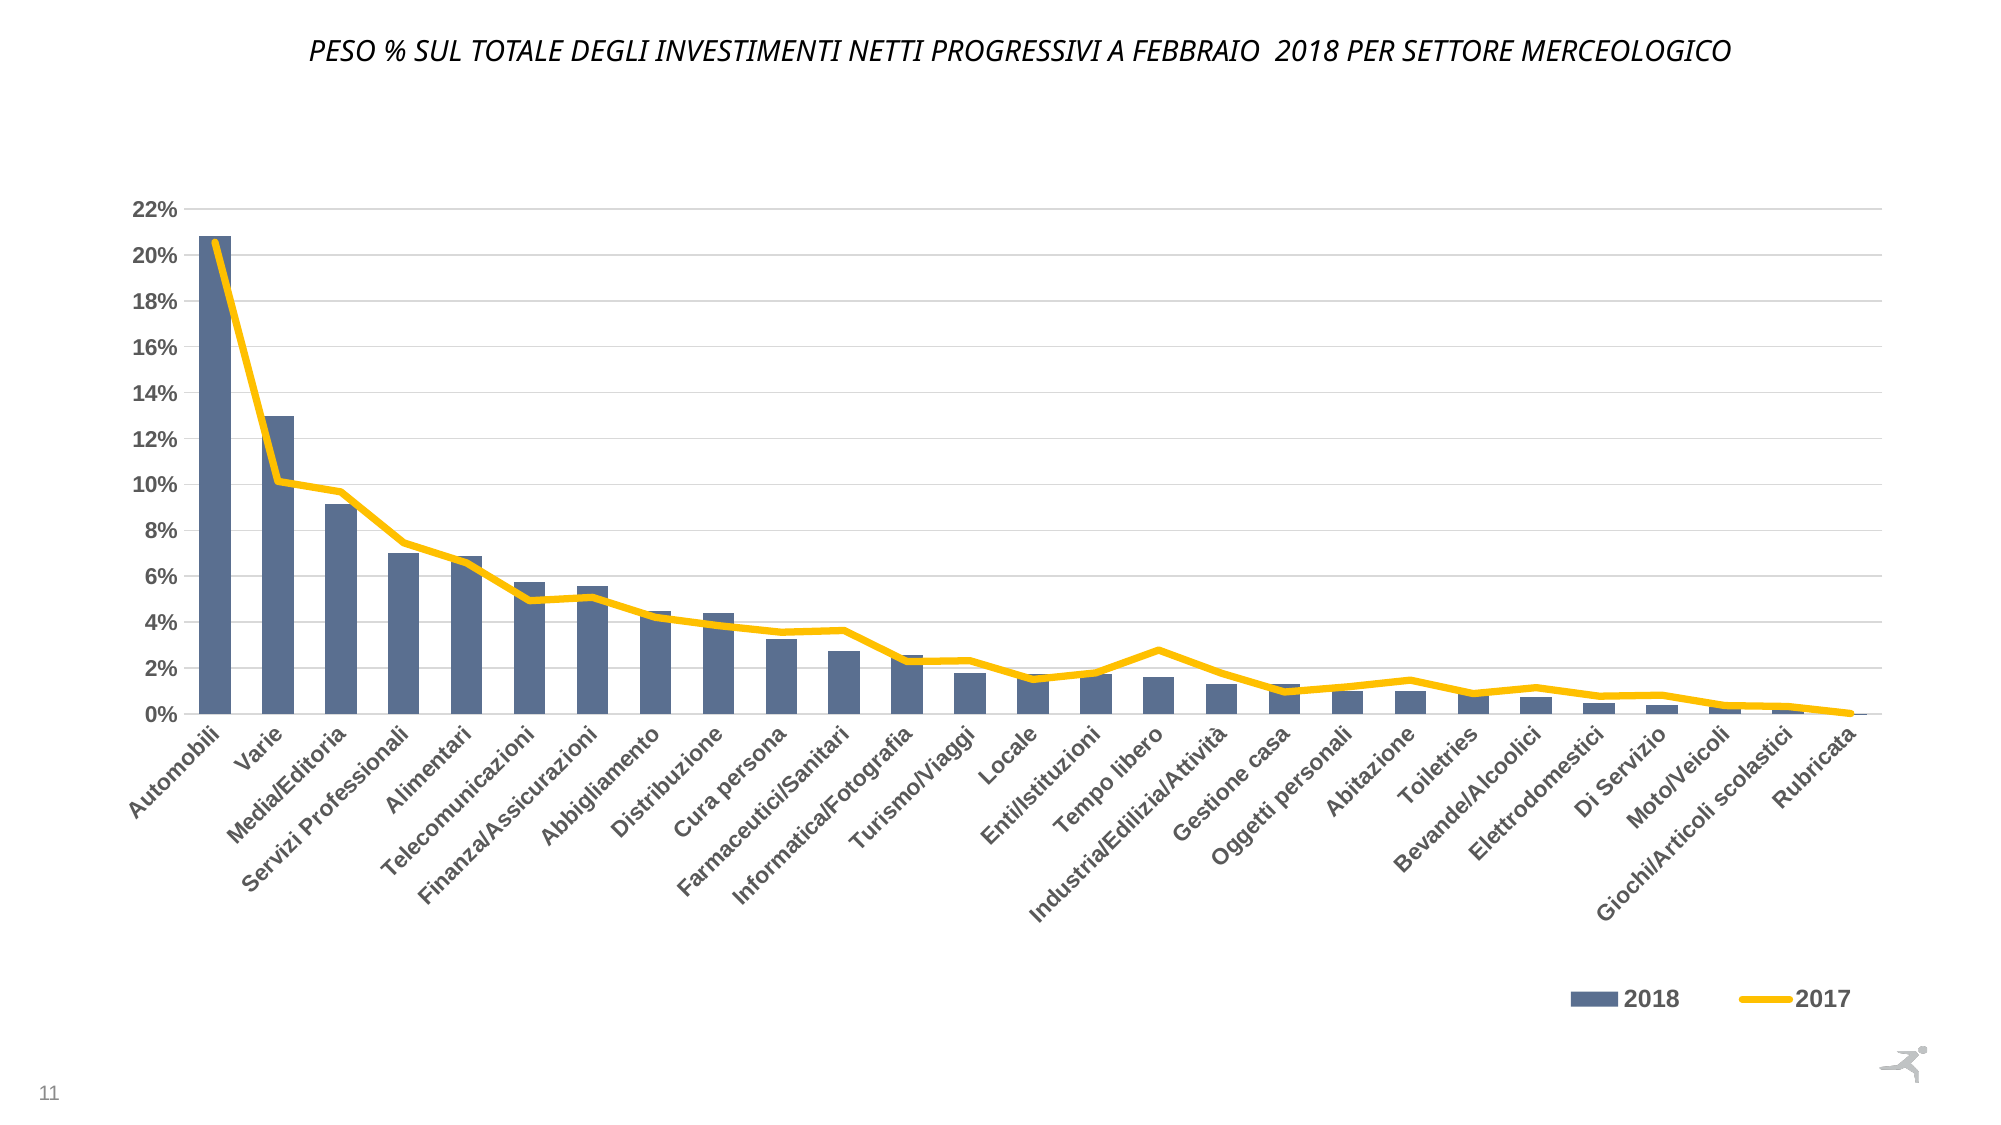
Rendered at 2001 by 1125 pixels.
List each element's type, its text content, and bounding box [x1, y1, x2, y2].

slide_number 11 [0, 1061, 75, 1122]
subtitle PESO % SUL TOTALE DEGLI INVESTIMENTI NETTI progressivi a FEBBRAIO 2018 PER SETTORE MERCEOLOGICO [79, 13, 1963, 86]
chart [92, 142, 1908, 1034]
